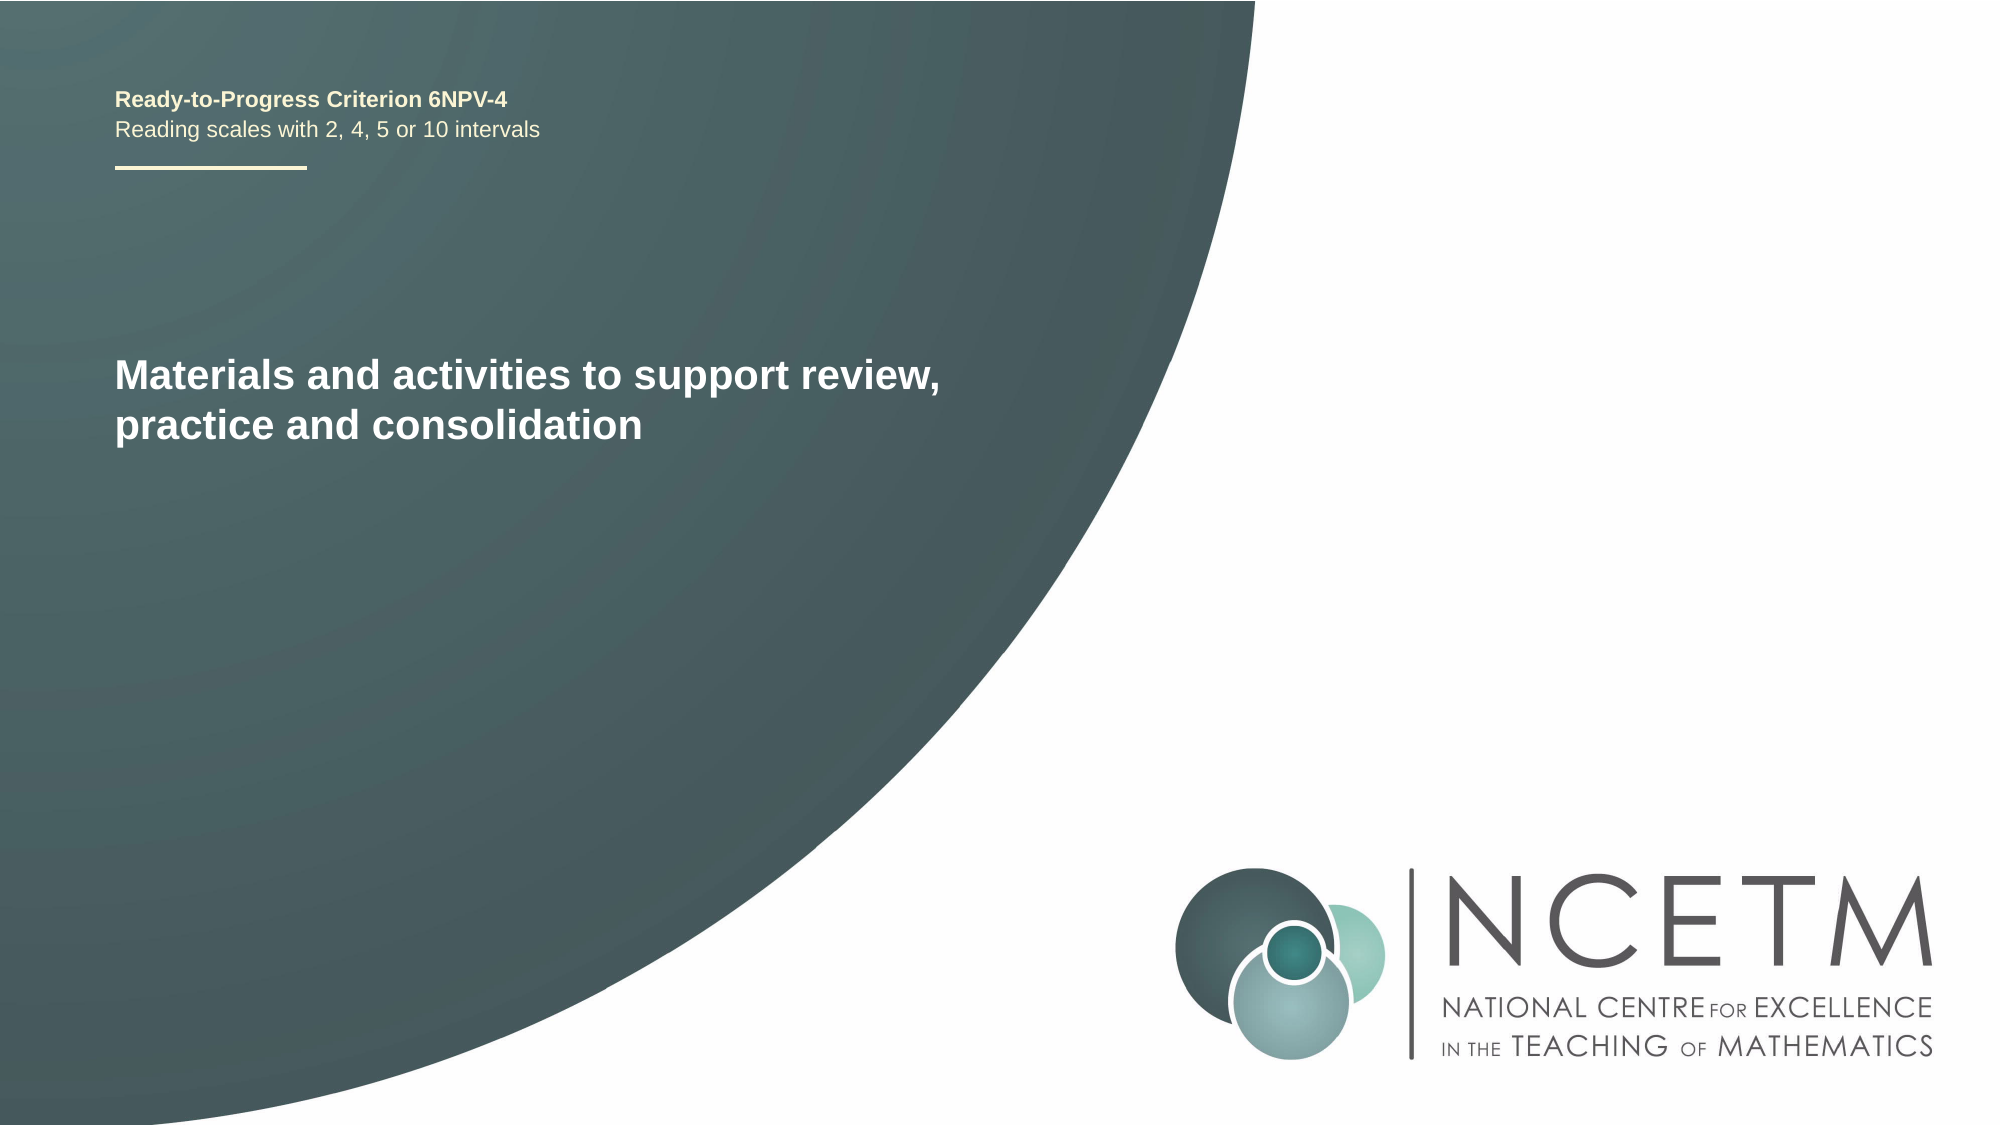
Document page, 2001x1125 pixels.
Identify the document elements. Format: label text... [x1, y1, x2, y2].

list 6NPV-4 [393, 80, 590, 130]
picture [0, 1, 2001, 1125]
list Reading scales with 2, 4, 5 or 10 intervals [99, 109, 1121, 160]
